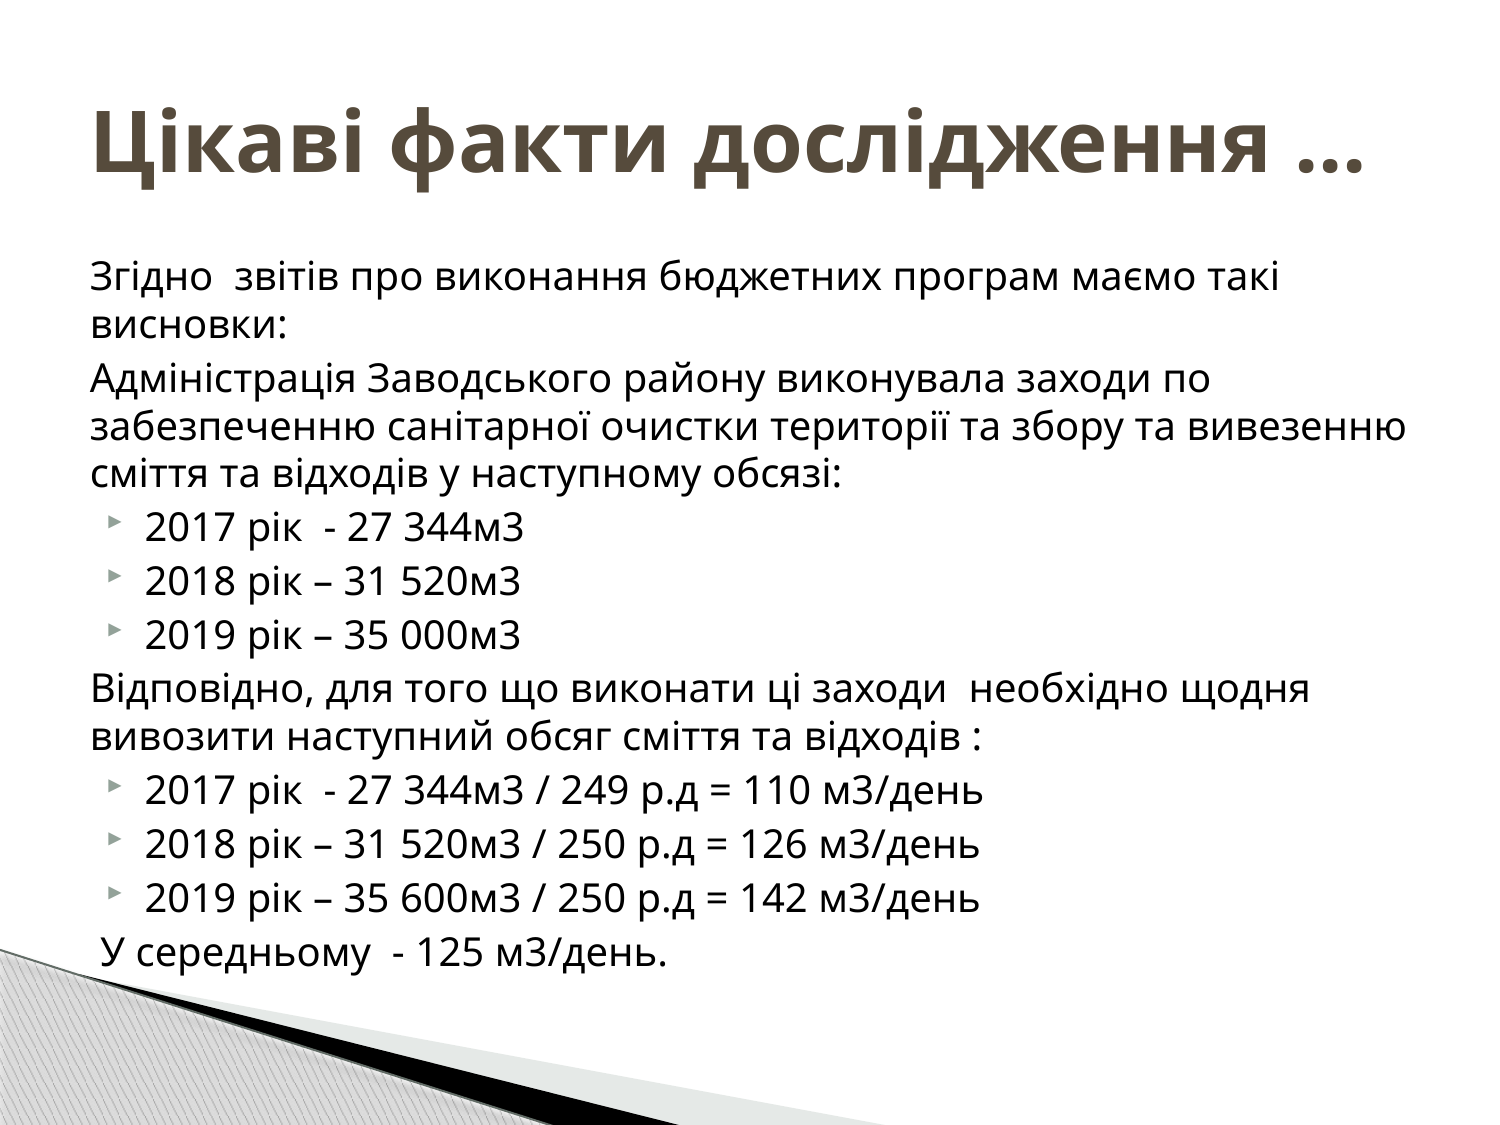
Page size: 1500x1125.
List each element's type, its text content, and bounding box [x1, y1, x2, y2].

list Згідно звітів про виконання бюджетних програм маємо такі висновки: Адміністрація Заводського району виконувала заходи по забезпеченню санітарної очистки території та збору та вивезенню сміття та відходів у наступному обсязі: 2017 рік - 27 344м3 2018 рік – 31 520м3 2019 рік – 35 000м3 Відповідно, для того що виконати ці заходи необхідно щодня вивозити наступний обсяг сміття та відходів : 2017 рік - 27 344м3 / 249 р.д = 110 м3/день 2018 рік – 31 520м3 / 250 р.д = 126 м3/день 2019 рік – 35 600м3 / 250 р.д = 142 м3/день У середньому - 125 м3/день. [75, 243, 1425, 986]
title Цікаві факти дослідження ... [75, 45, 1425, 233]
